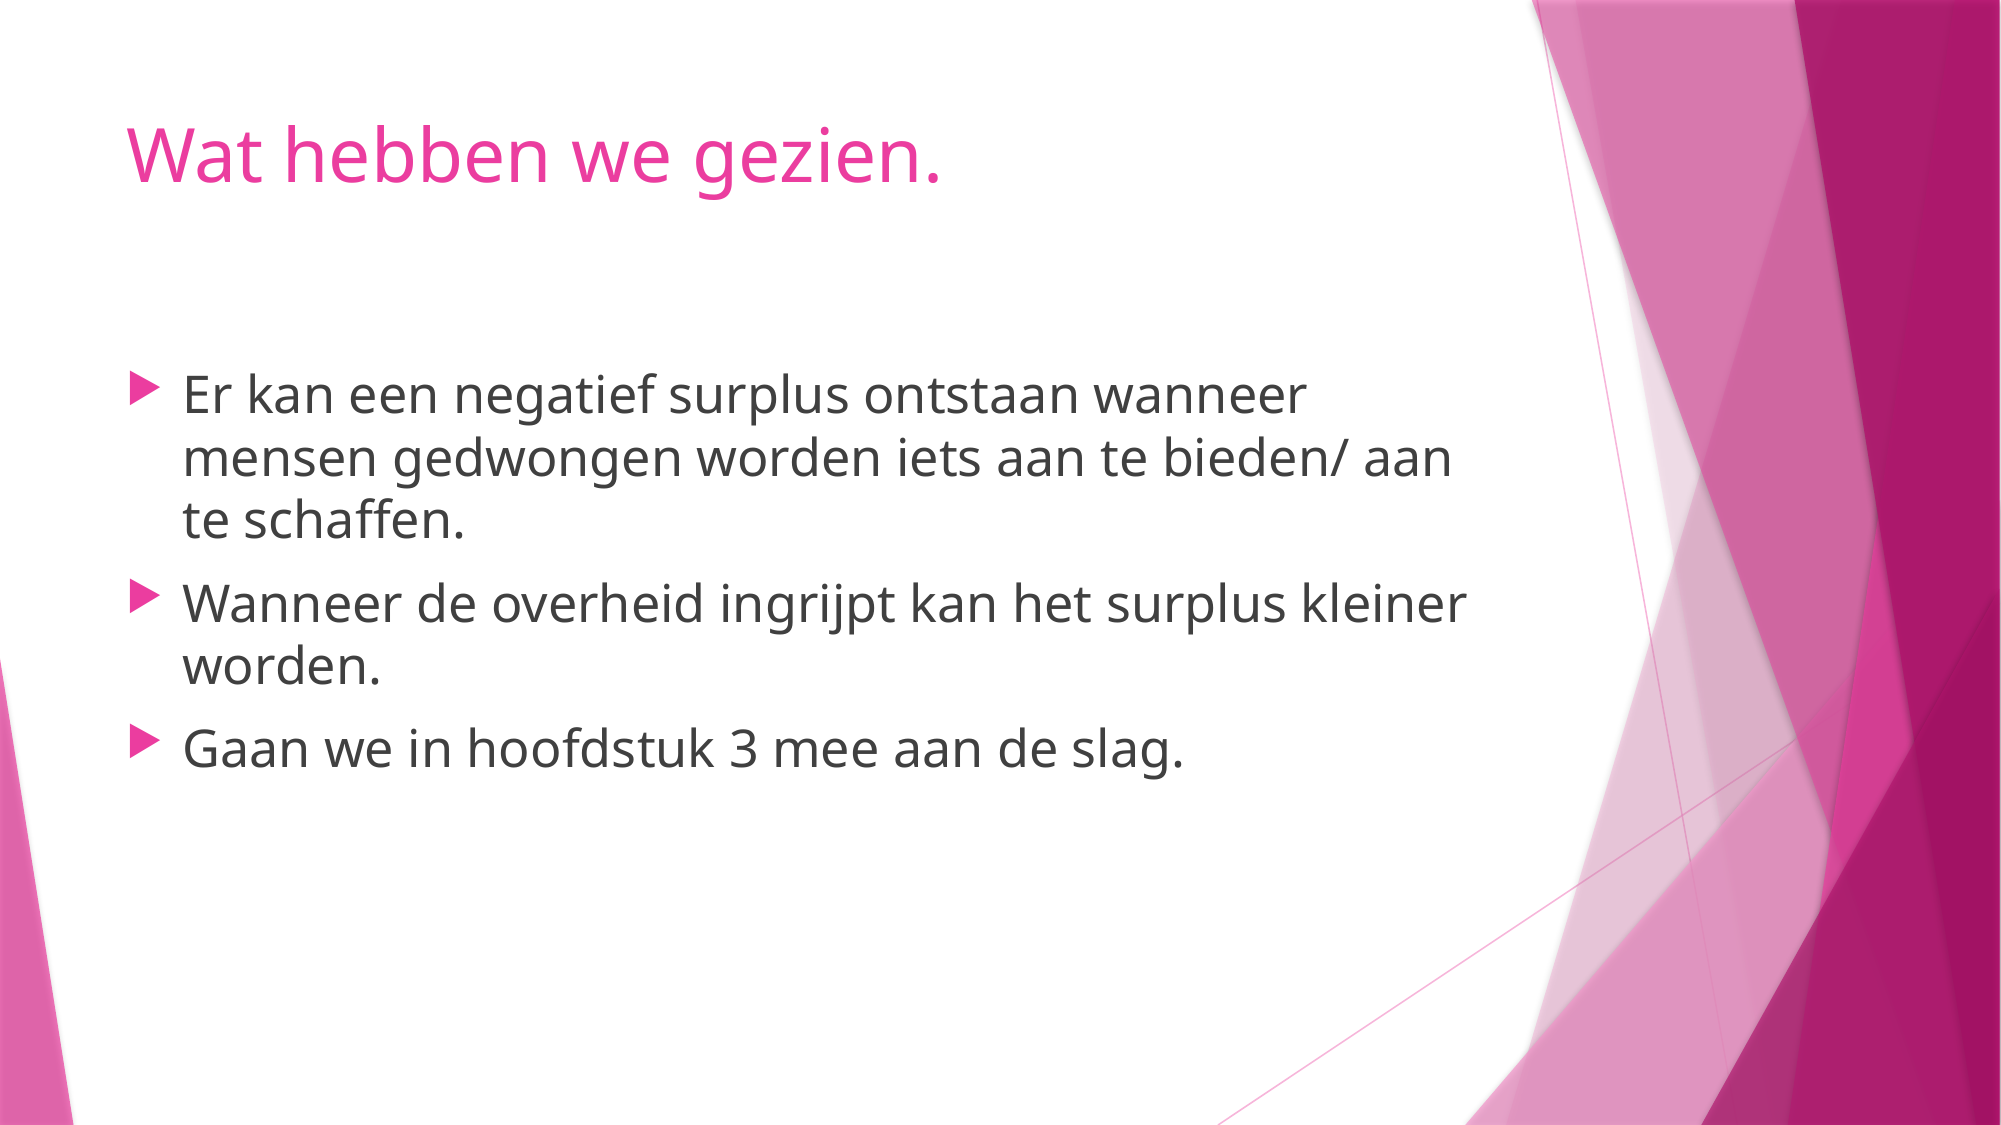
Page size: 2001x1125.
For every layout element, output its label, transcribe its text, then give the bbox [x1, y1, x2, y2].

list Er kan een negatief surplus ontstaan wanneer mensen gedwongen worden iets aan te bieden/ aan te schaffen. Wanneer de overheid ingrijpt kan het surplus kleiner worden. Gaan we in hoofdstuk 3 mee aan de slag. [111, 354, 1522, 992]
title Wat hebben we gezien. [111, 99, 1522, 317]
